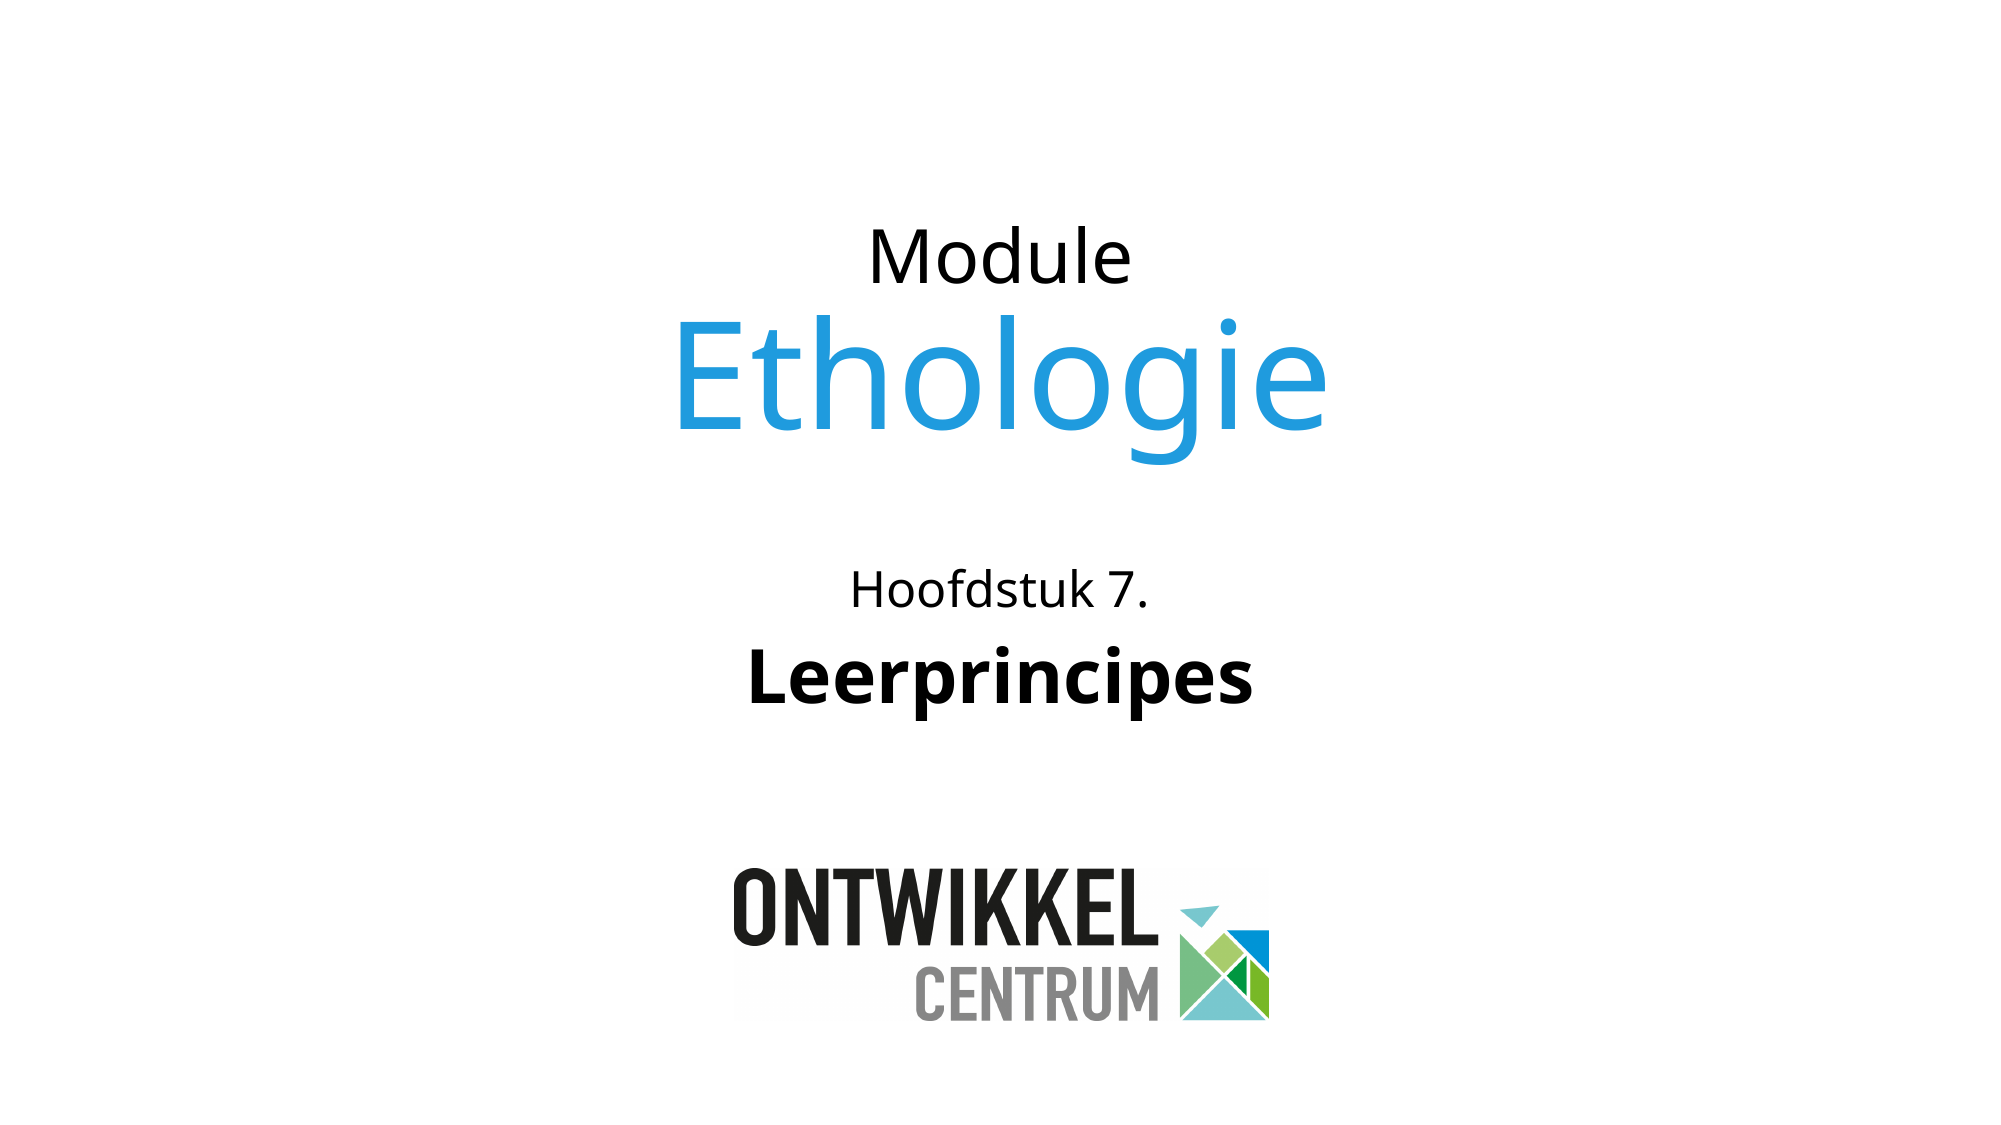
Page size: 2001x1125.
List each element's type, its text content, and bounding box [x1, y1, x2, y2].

subtitle Hoofdstuk 7. Leerprincipes [249, 556, 1750, 829]
picture [734, 868, 1269, 1021]
title Module Ethologie [249, 107, 1750, 470]
